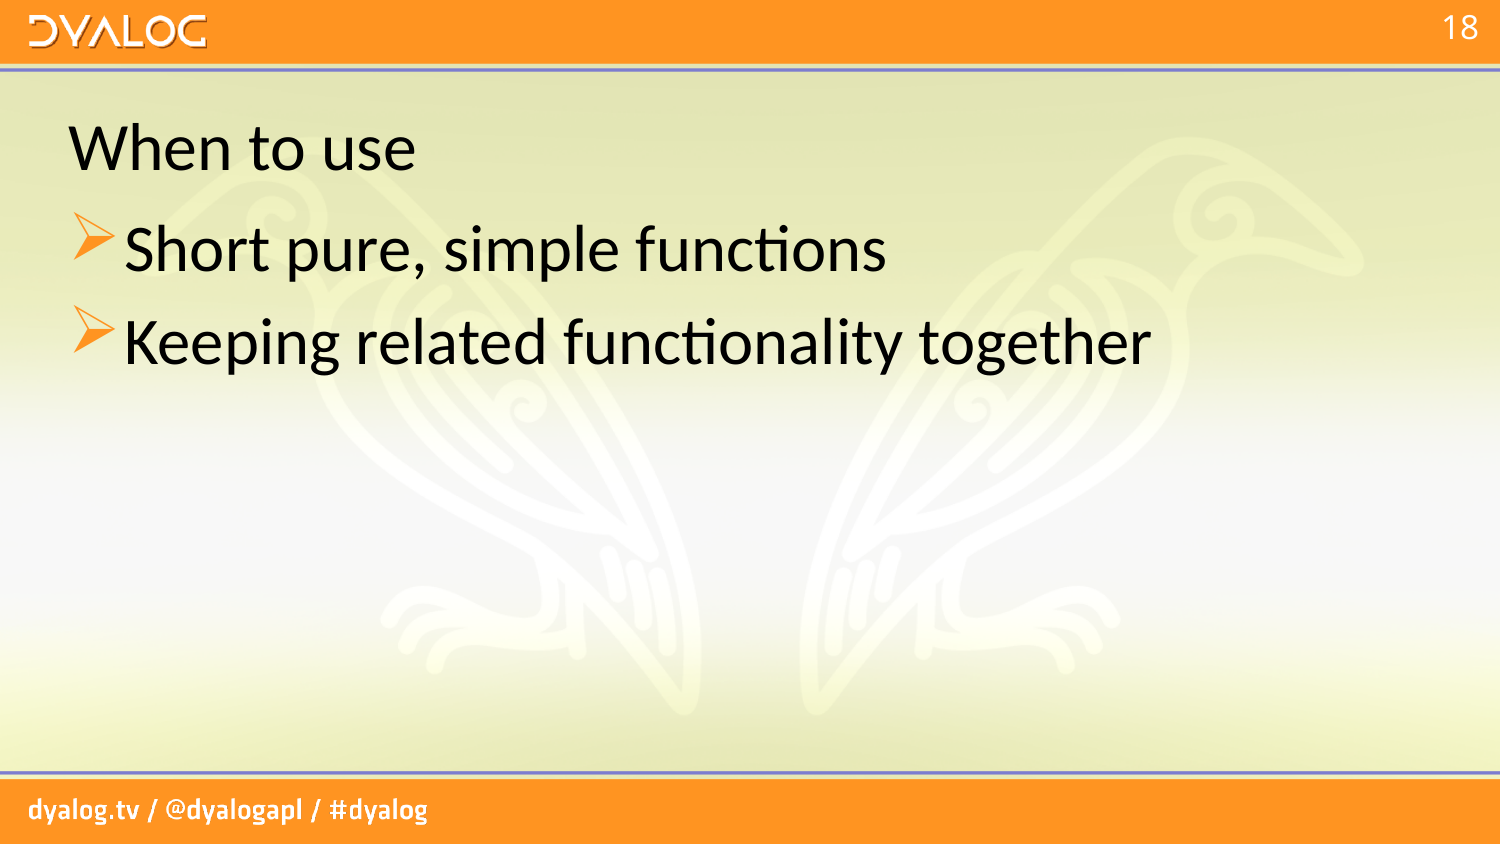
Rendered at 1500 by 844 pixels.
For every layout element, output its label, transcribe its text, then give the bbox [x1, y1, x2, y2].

list Short pure, simple functions Keeping related functionality together [53, 196, 1425, 754]
title When to use [53, 94, 1425, 192]
picture [0, 0, 1500, 844]
